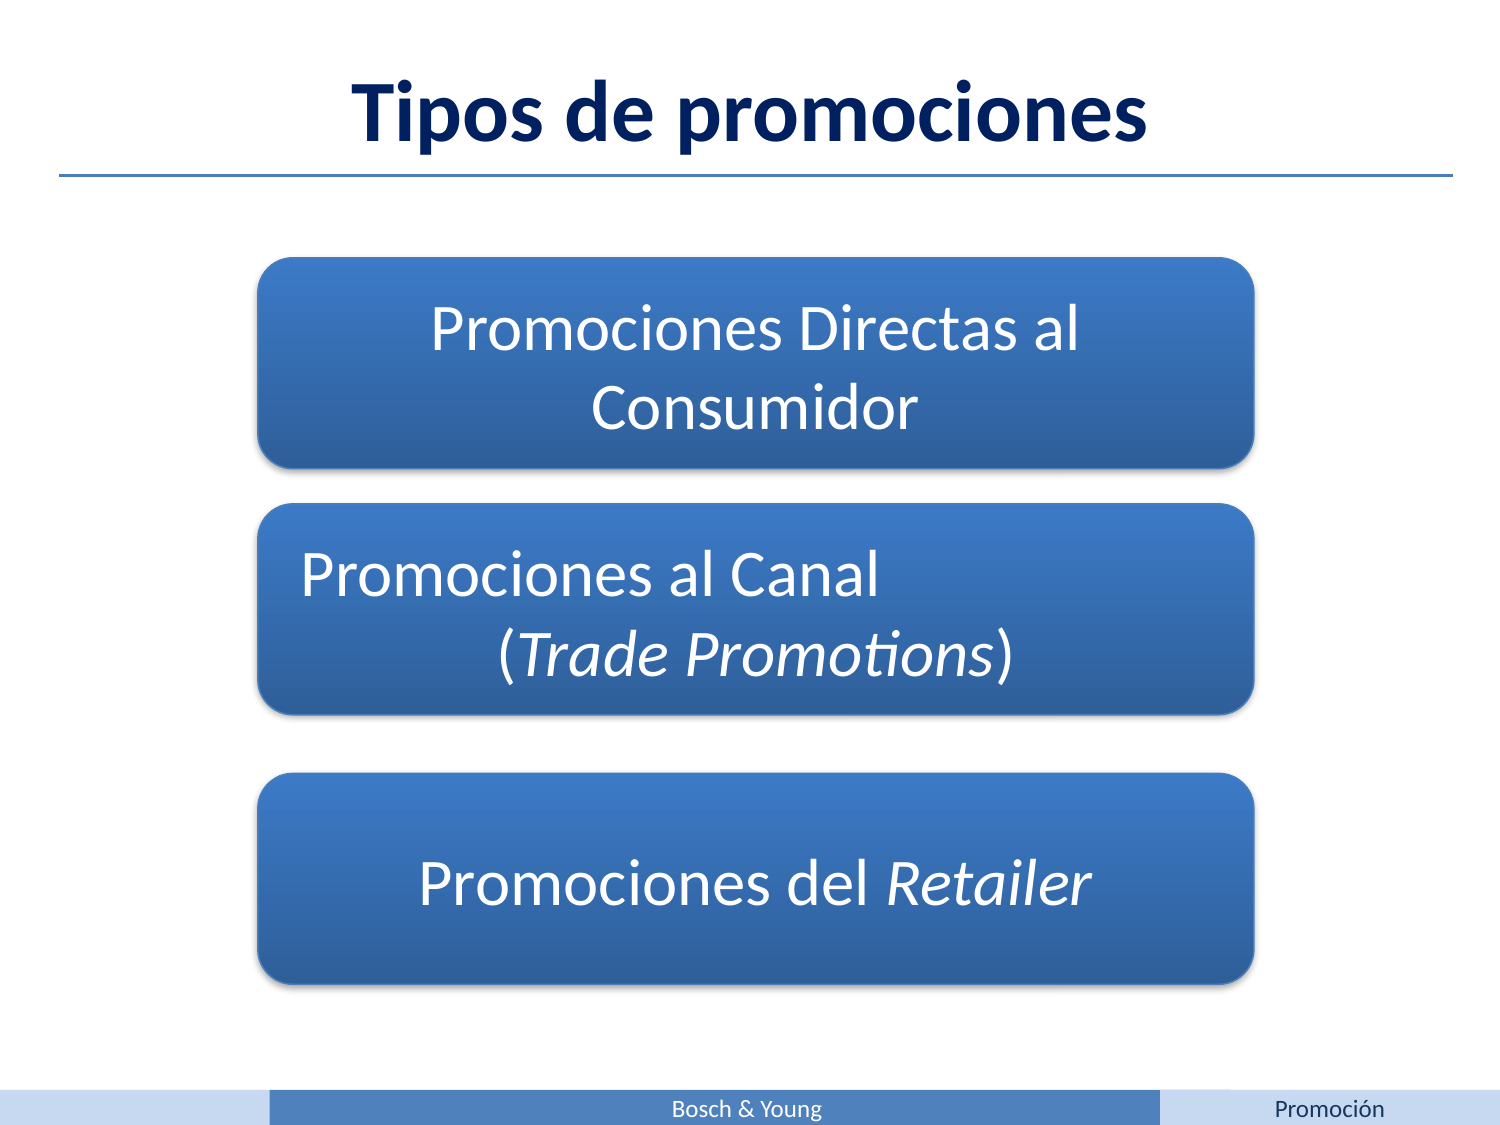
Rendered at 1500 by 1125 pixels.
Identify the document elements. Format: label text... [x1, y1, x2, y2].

text_box Promociones Directas al Consumidor [257, 257, 1255, 470]
text_box [0, 1088, 272, 1125]
text_box Promociones al Canal (Trade Promotions) [257, 503, 1255, 716]
text_box Bosch & Young [272, 1088, 1158, 1125]
text_box Promoción [1158, 1088, 1500, 1125]
text_box Promociones del Retailer [257, 772, 1255, 986]
text_box Tipos de promociones [35, 46, 1465, 167]
